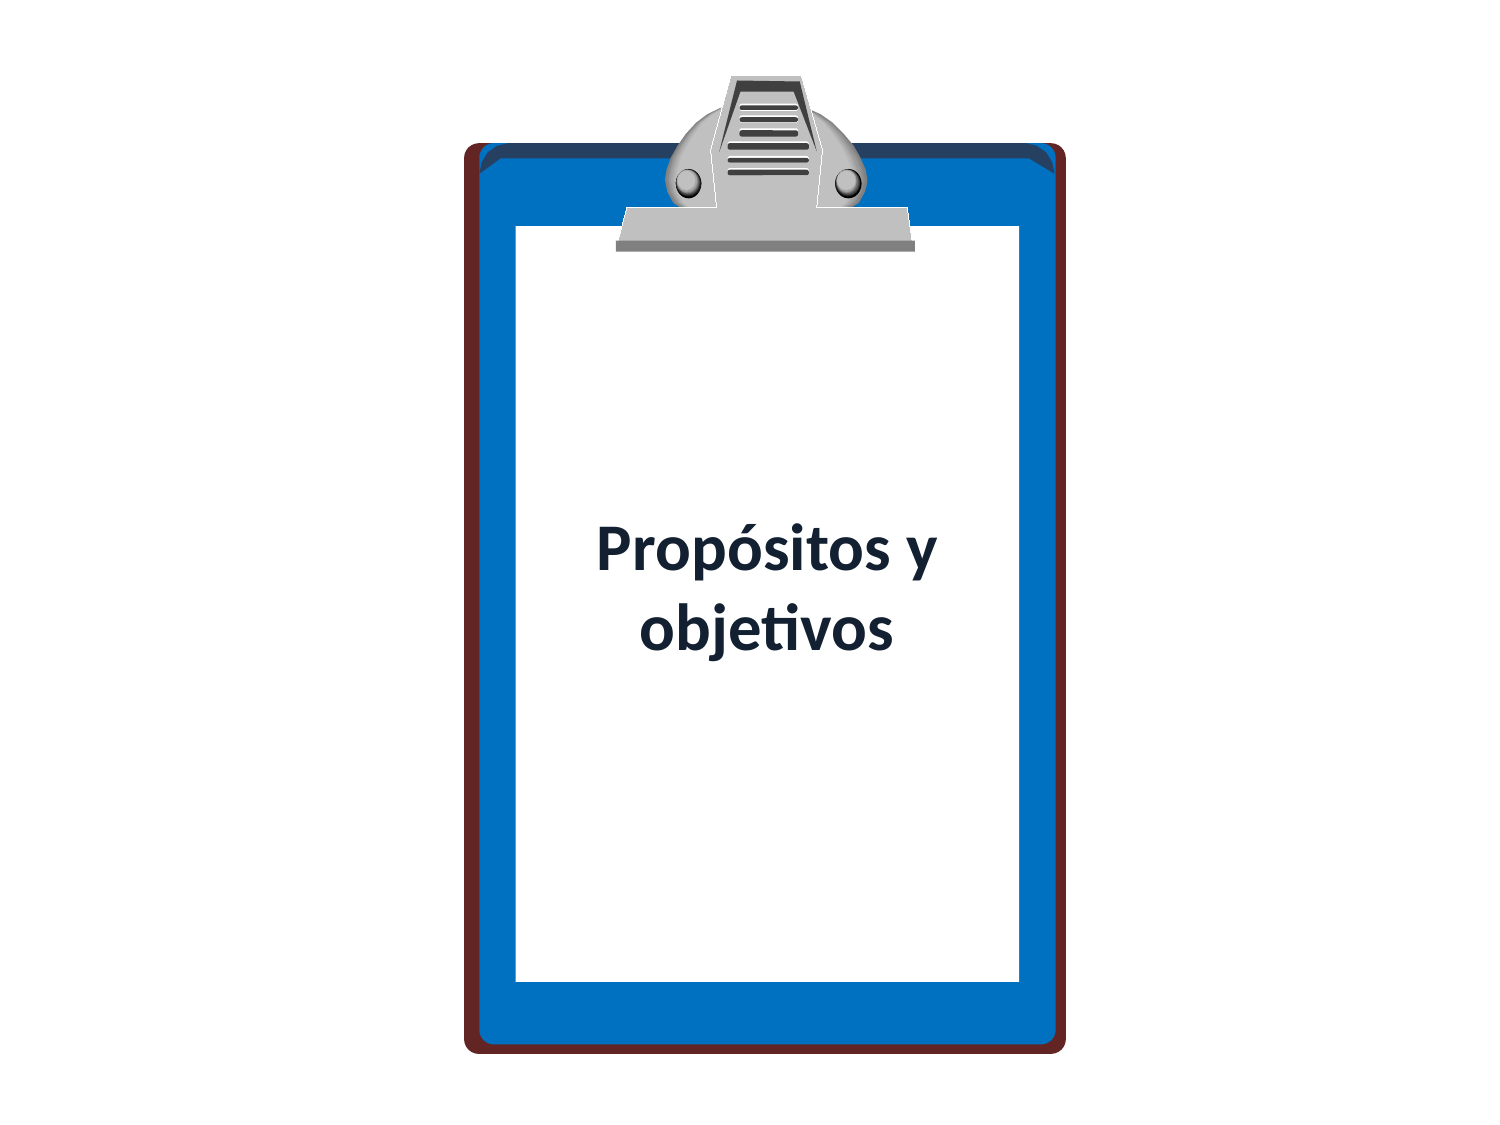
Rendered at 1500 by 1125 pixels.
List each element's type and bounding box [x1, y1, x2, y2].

text_box [463, 74, 1067, 1056]
